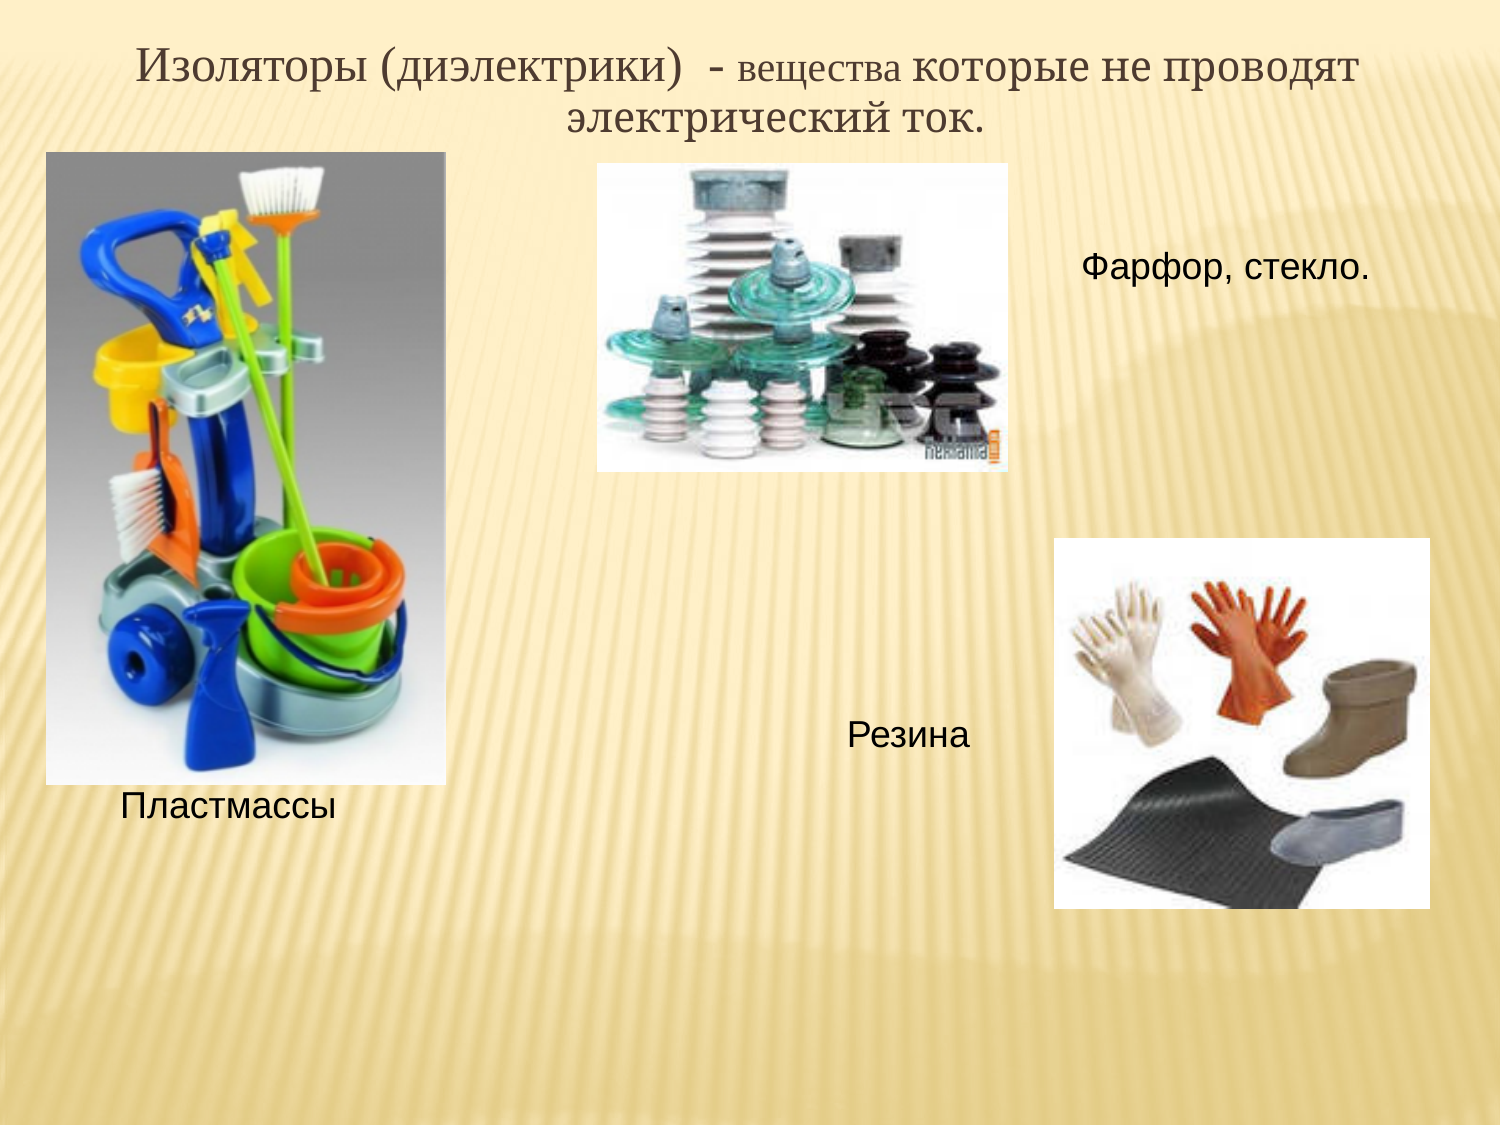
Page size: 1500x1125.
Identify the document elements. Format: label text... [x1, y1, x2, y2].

text_box Пластмассы [105, 803, 375, 834]
picture [597, 163, 1009, 472]
text_box Фарфор, стекло. [1066, 234, 1453, 295]
list Изоляторы (диэлектрики) - вещества которые не проводят электрический ток. [105, 23, 1391, 194]
text_box Резина [832, 703, 1032, 763]
picture [46, 152, 446, 786]
picture [1054, 538, 1430, 910]
